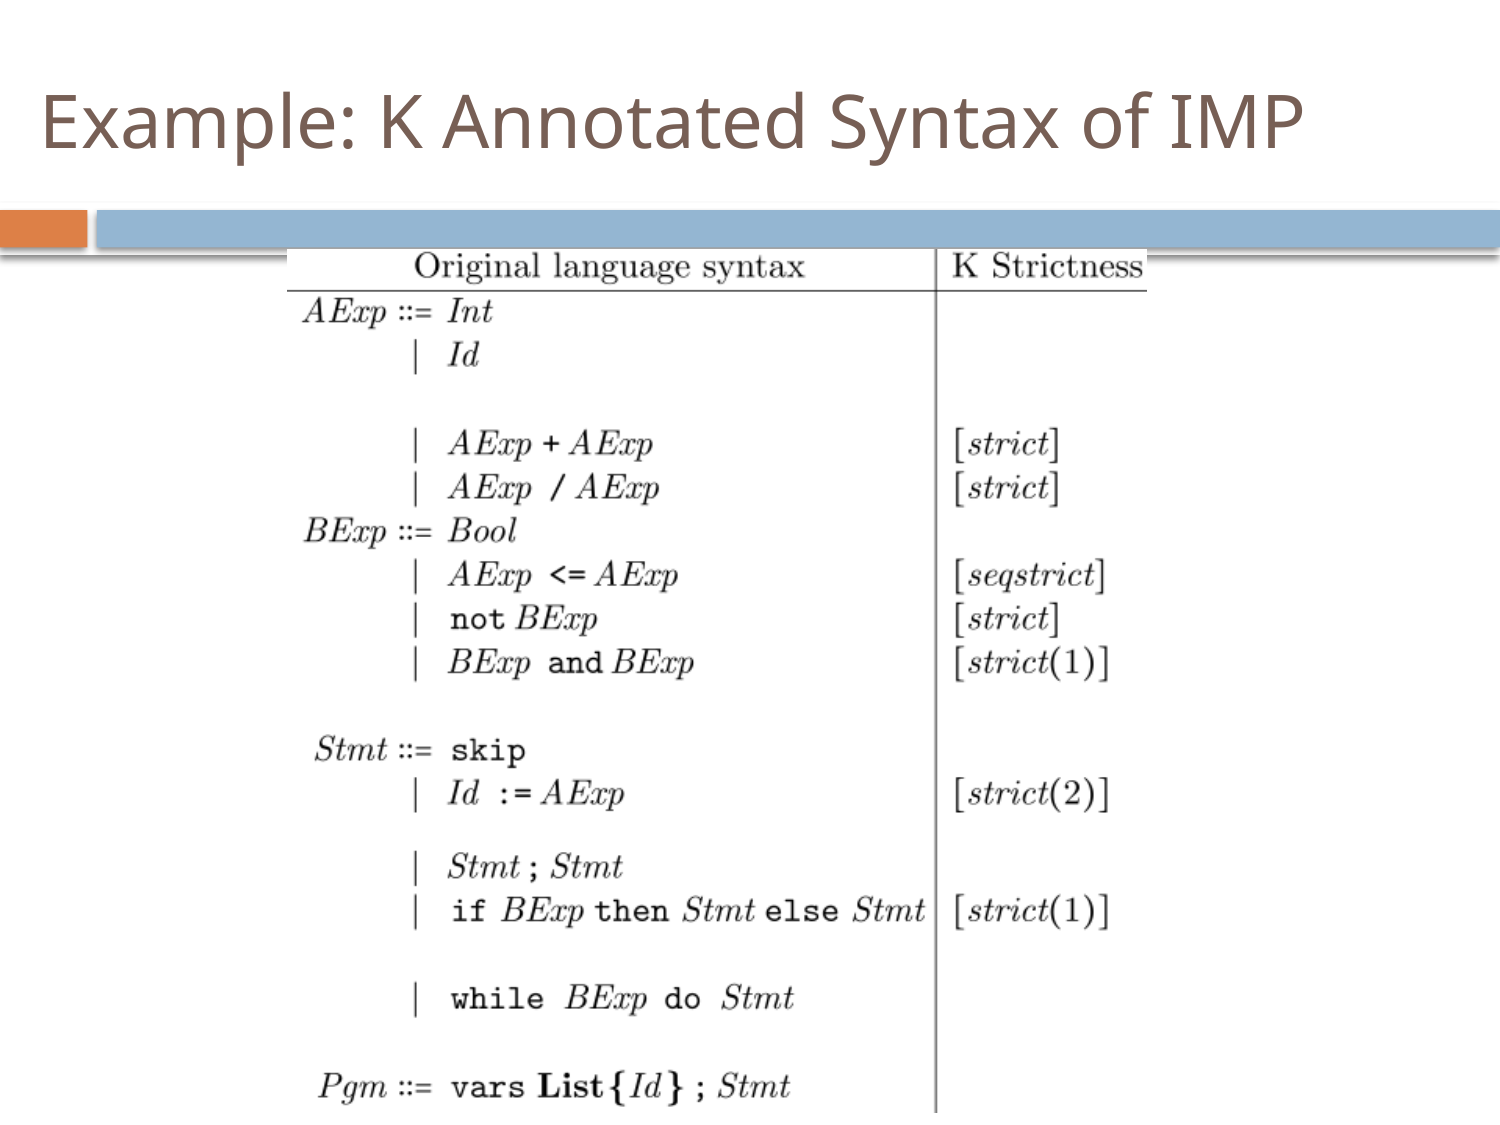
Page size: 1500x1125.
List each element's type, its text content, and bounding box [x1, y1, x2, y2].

title Example: K Annotated Syntax of IMP [24, 37, 1475, 200]
picture [287, 249, 1148, 1113]
